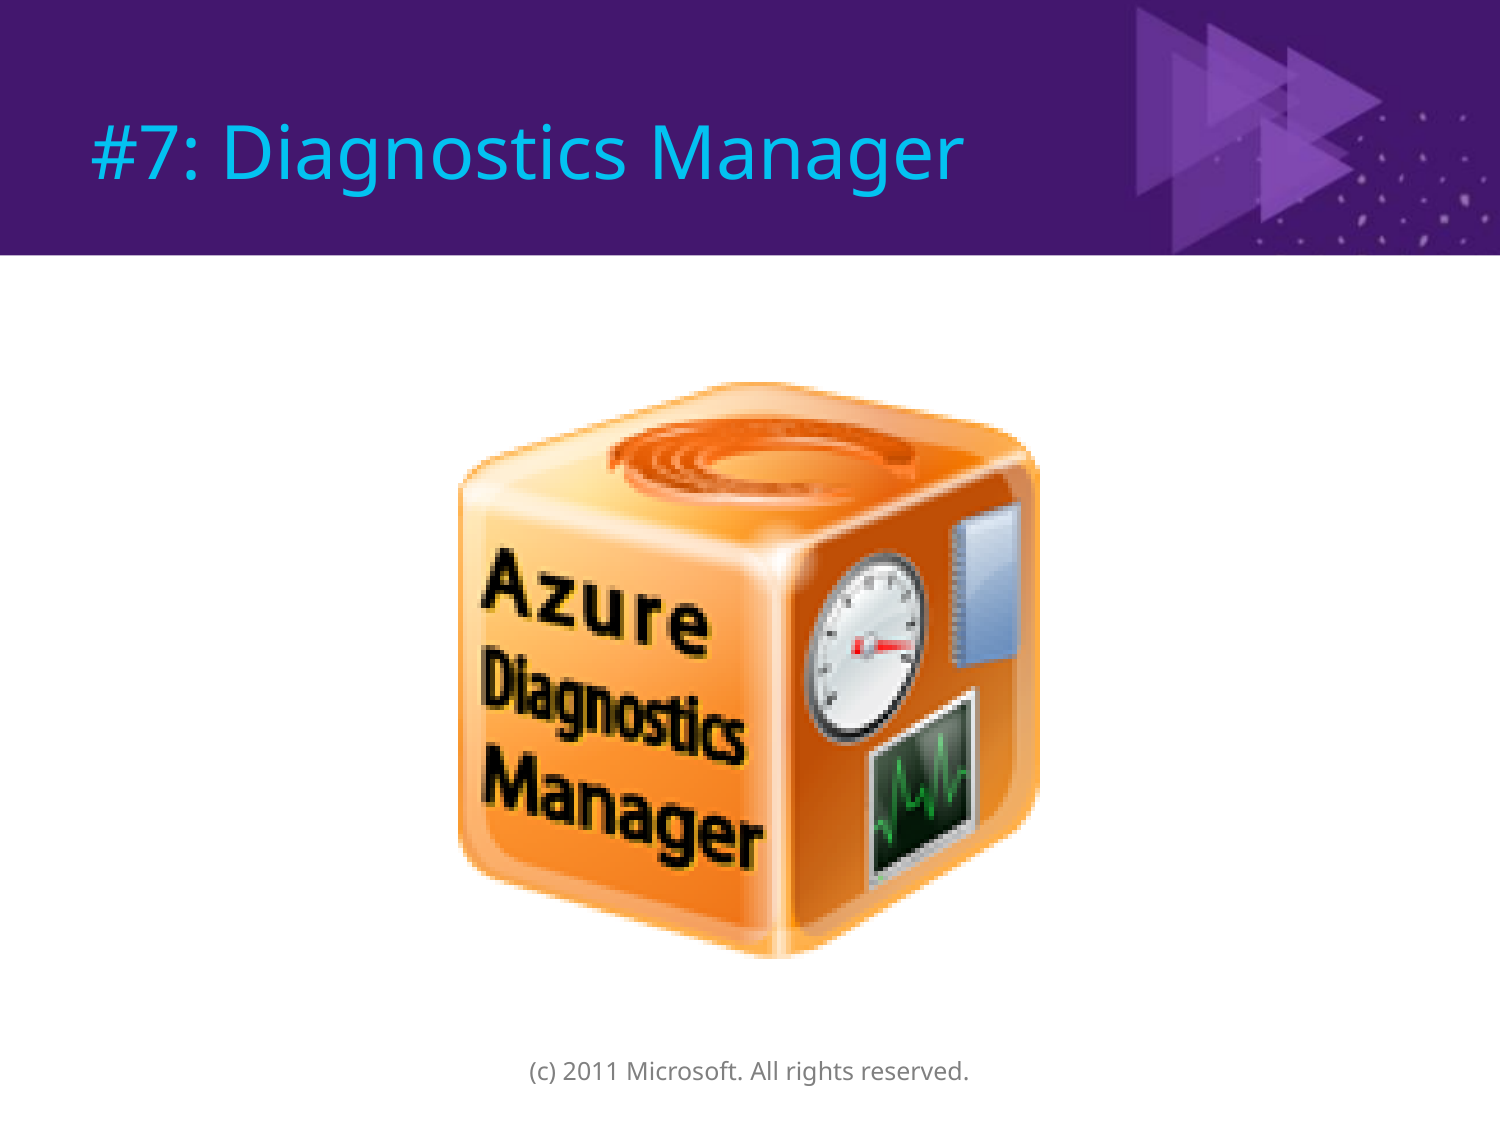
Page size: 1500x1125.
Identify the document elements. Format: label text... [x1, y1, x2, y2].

picture [454, 373, 1045, 964]
picture [0, 0, 1500, 255]
title #7: Diagnostics Manager [75, 56, 1425, 244]
footer (c) 2011 Microsoft. All rights reserved. [512, 1042, 988, 1103]
